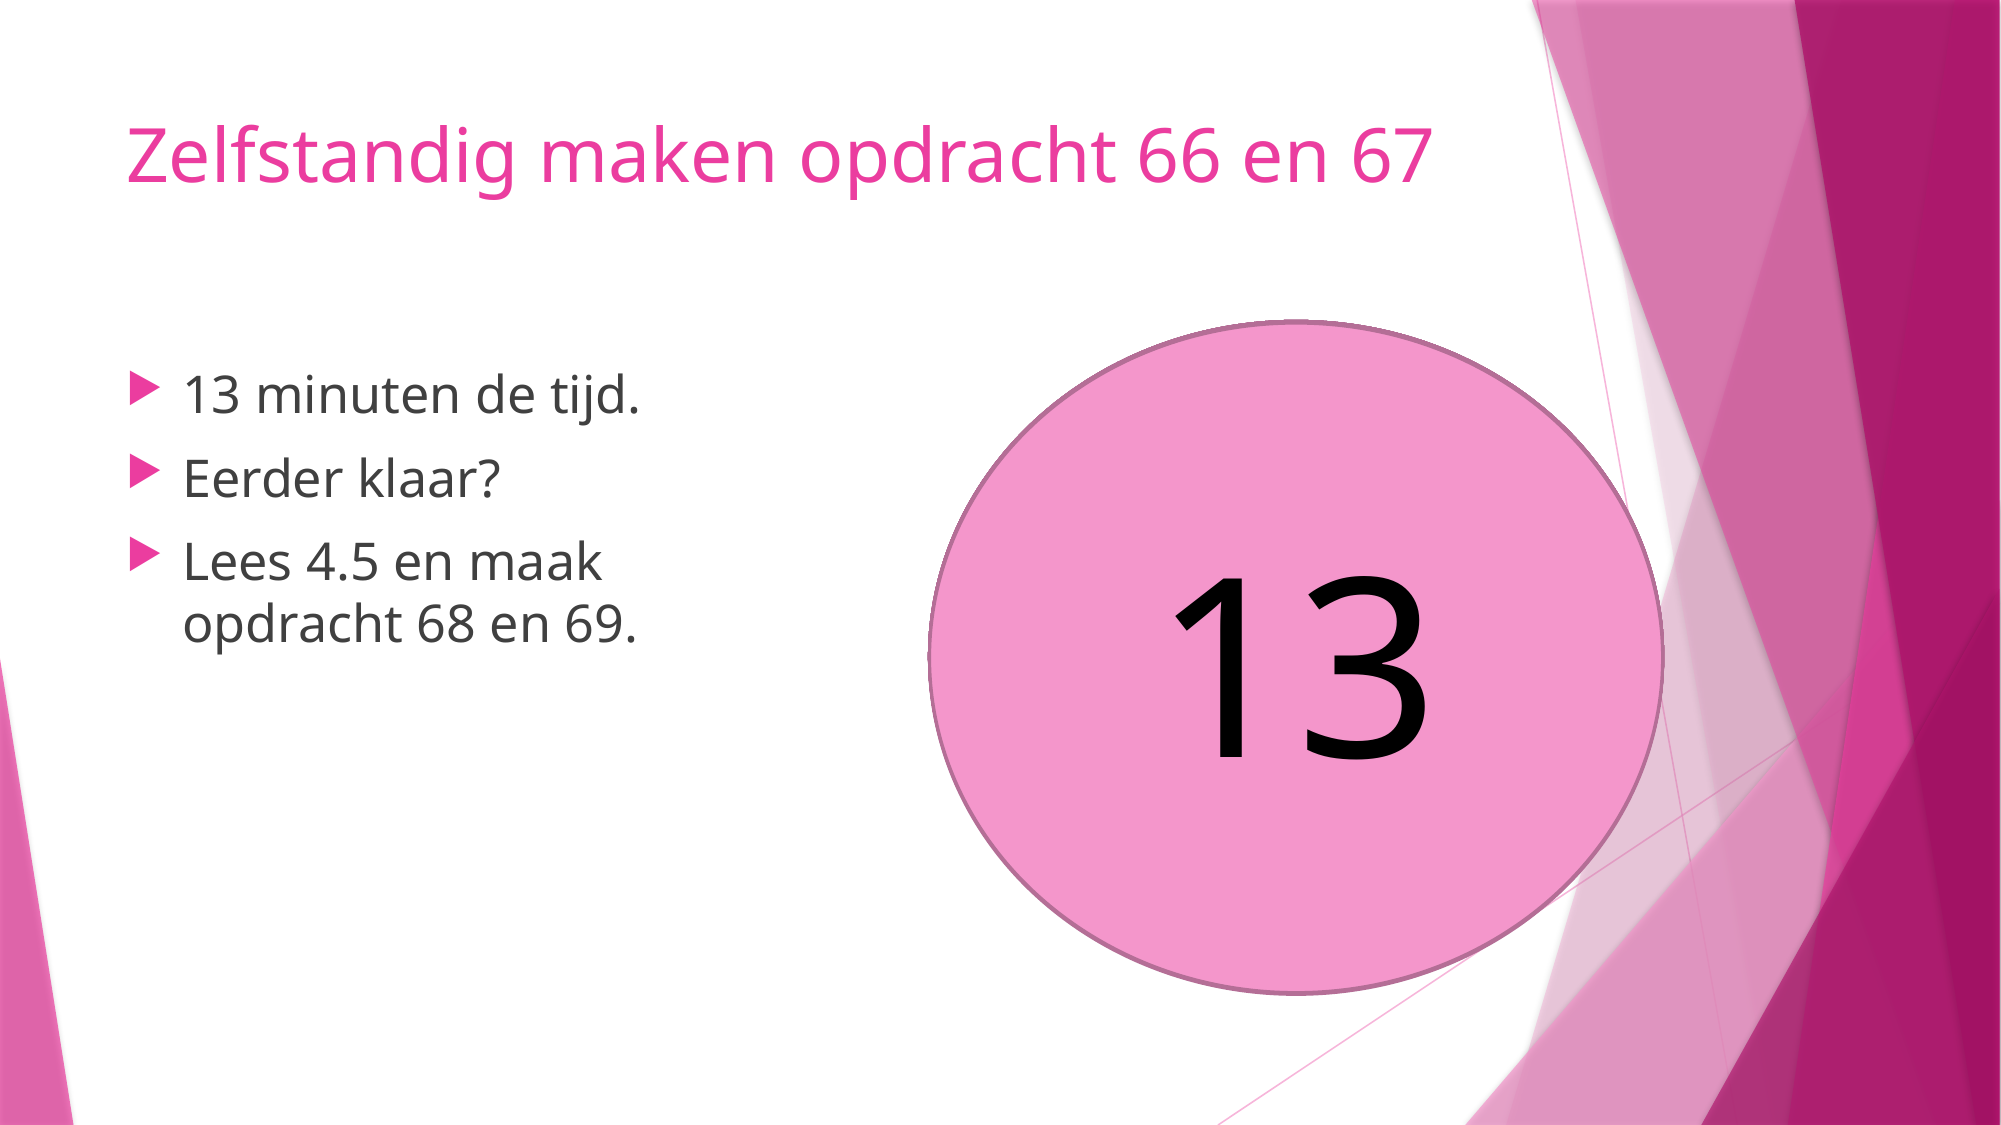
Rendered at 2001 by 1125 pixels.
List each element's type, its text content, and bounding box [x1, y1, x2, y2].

list 13 minuten de tijd. Eerder klaar? Lees 4.5 en maak opdracht 68 en 69. [111, 354, 831, 962]
title Zelfstandig maken opdracht 66 en 67 [111, 99, 1522, 317]
text_box 13 [927, 321, 1665, 995]
